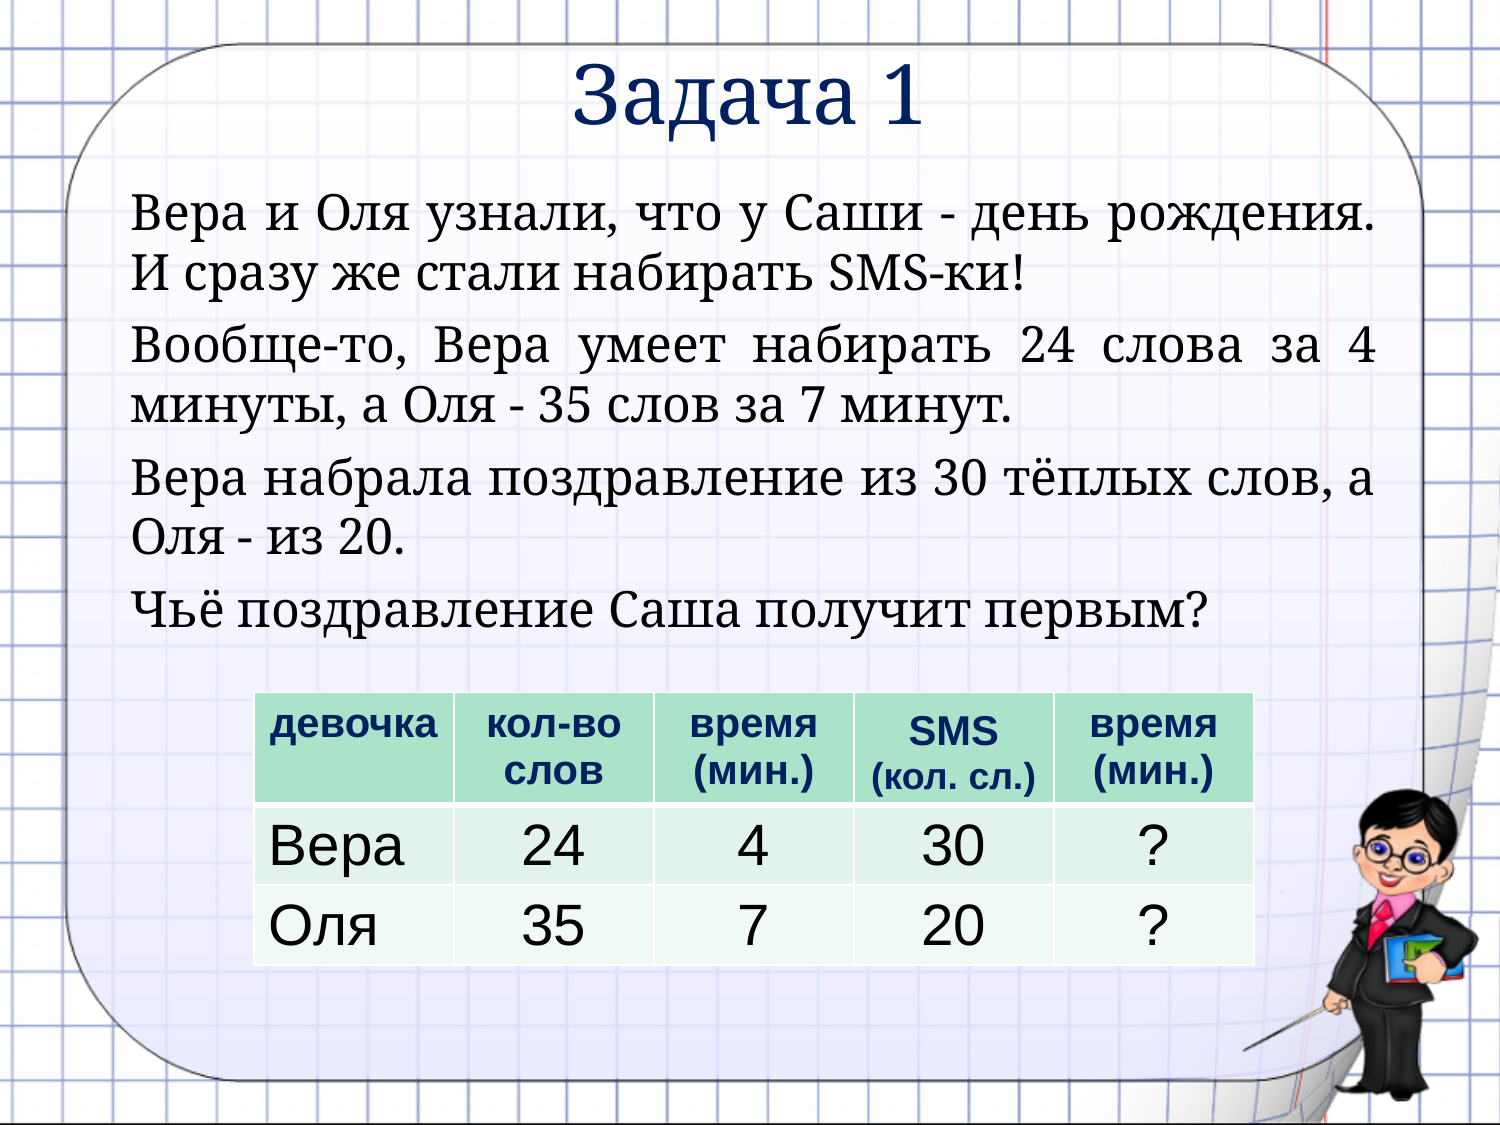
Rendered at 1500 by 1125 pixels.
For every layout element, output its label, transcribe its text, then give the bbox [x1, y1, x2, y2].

table_cell ? [1055, 808, 1253, 884]
table_header время (мин.) [655, 693, 853, 802]
table_cell 20 [855, 886, 1053, 964]
table_header время (мин.) [1055, 693, 1253, 802]
table_cell 24 [455, 808, 653, 884]
table_header SMS (кол. сл.) [855, 693, 1053, 802]
picture [0, 0, 1500, 1125]
table_header девочка [255, 693, 453, 802]
table_cell Вера [255, 808, 453, 884]
text_box Вера и Оля узнали, что у Саши - день рождения. И сразу же стали набирать SMS-ки! Вообще-то, Вера умеет набирать 24 слова за 4 минуты, а Оля - 35 слов за 7 минут. Вера набрала поздравление из 30 тёплых слов, а Оля - из 20. Чьё поздравление Саша получит первым? [115, 172, 1392, 645]
table_header кол-во слов [455, 693, 653, 802]
table_cell 30 [855, 808, 1053, 884]
table_cell Оля [255, 886, 453, 964]
table_cell 4 [655, 808, 853, 884]
table_cell 35 [455, 886, 653, 964]
title Задача 1 [75, 44, 1425, 149]
table_cell ? [1055, 886, 1253, 964]
table_cell 7 [655, 886, 853, 964]
